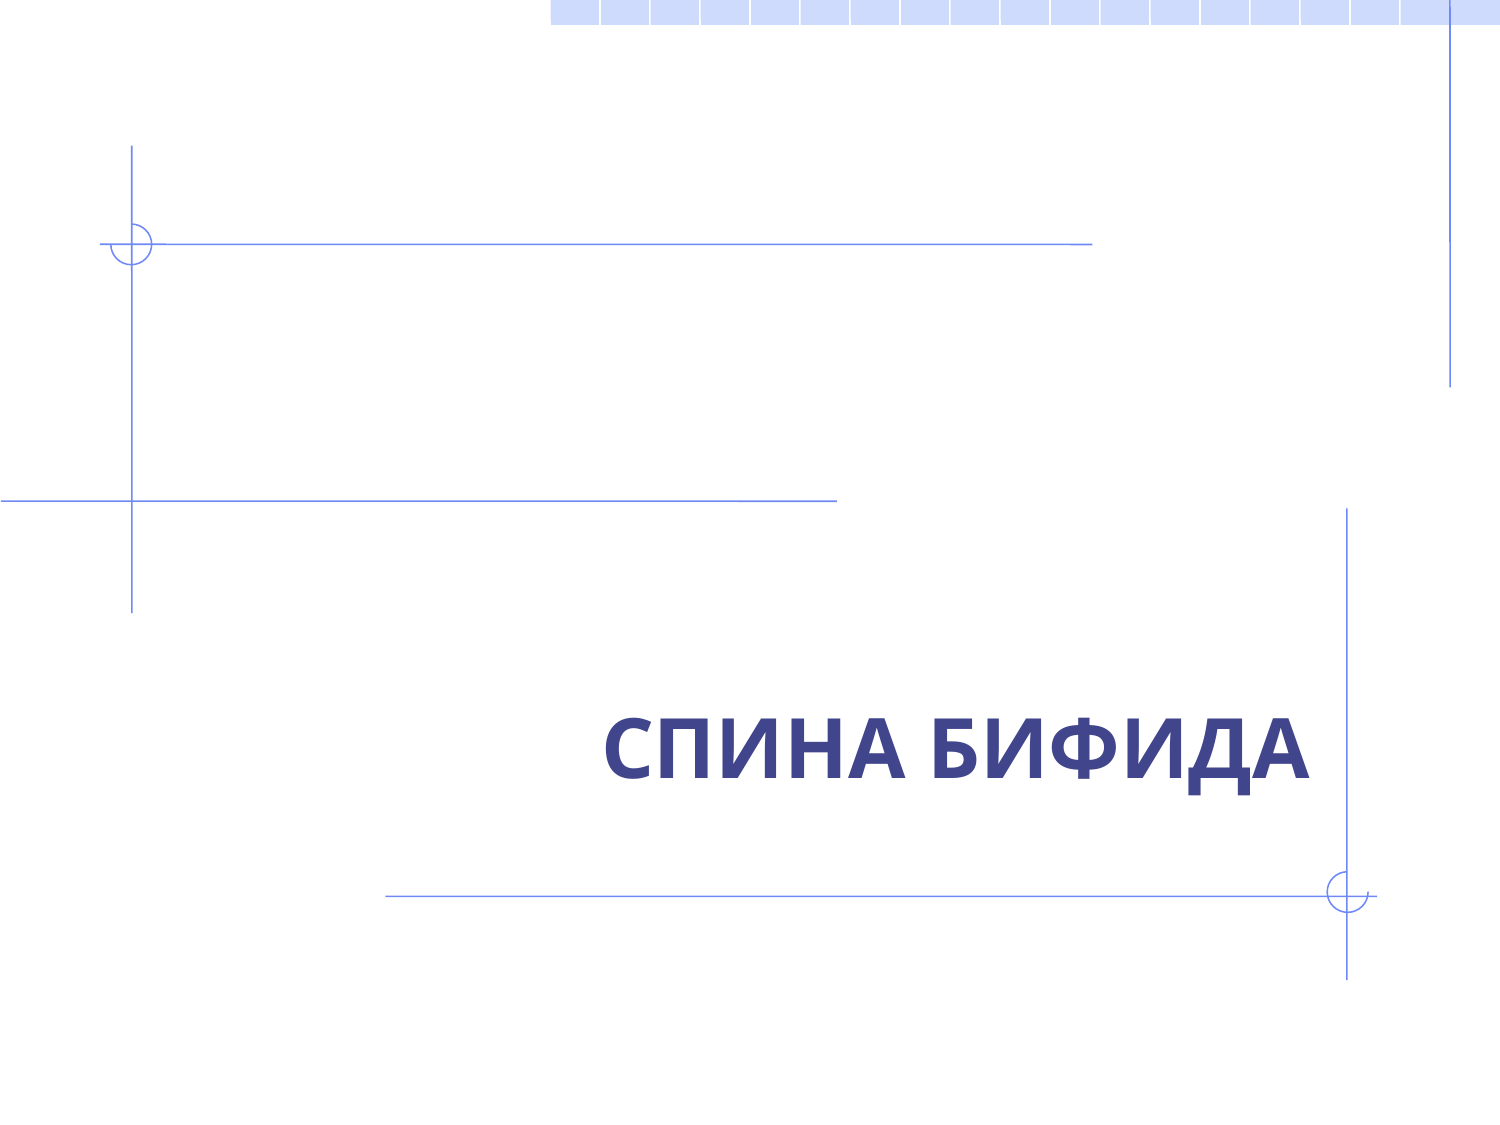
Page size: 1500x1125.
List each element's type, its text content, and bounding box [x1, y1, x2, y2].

subtitle СПИНА БИФИДА [274, 687, 1326, 858]
